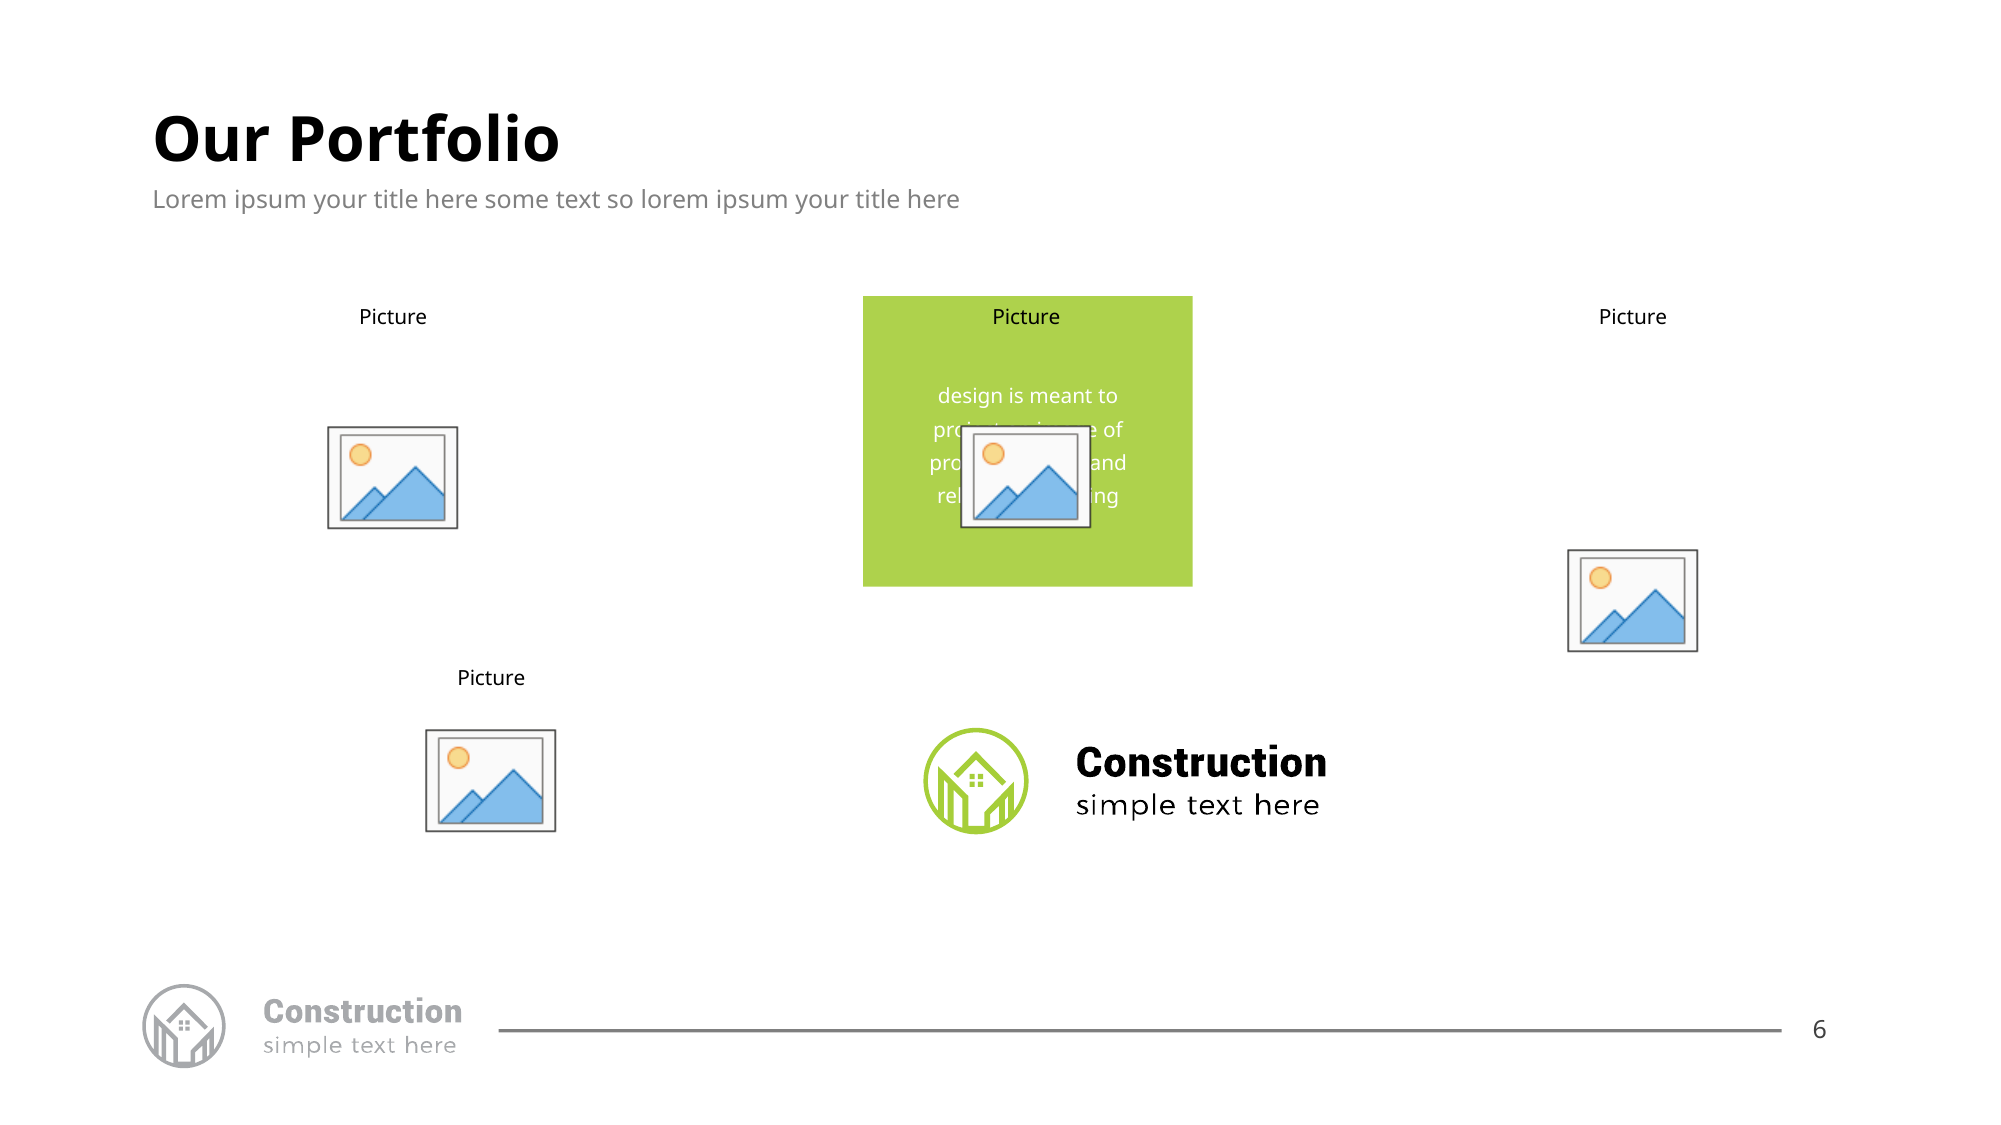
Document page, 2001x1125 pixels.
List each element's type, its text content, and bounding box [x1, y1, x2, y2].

picture [137, 296, 1863, 906]
slide_number 6 [1781, 992, 1858, 1069]
list Lorem ipsum your title here some text so lorem ipsum your title here [137, 179, 1863, 226]
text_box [923, 727, 1326, 835]
title Our Portfolio [137, 100, 1863, 179]
